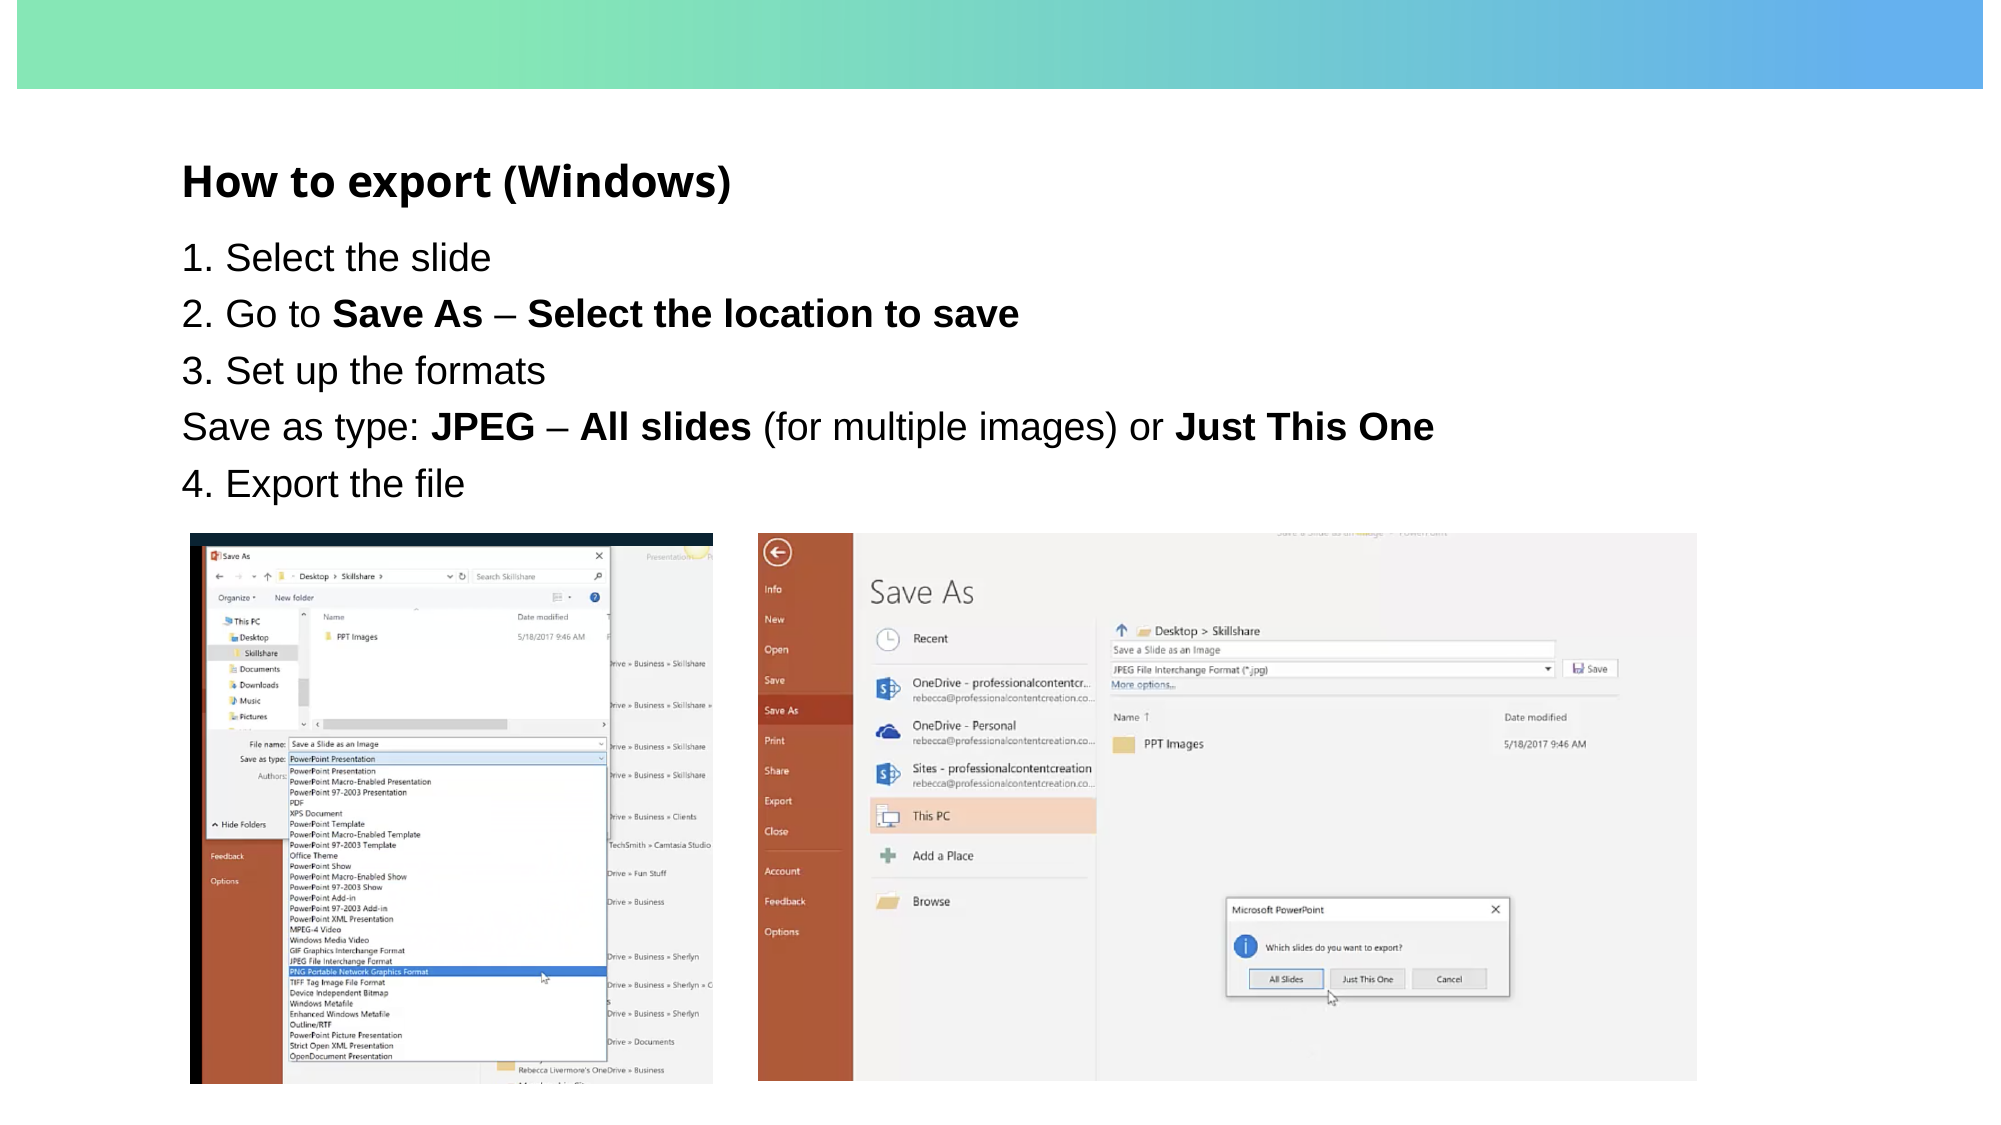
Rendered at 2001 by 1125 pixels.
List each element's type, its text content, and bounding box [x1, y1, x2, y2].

text_box How to export (Windows) [167, 152, 1544, 214]
picture [758, 533, 1697, 1081]
picture [190, 533, 713, 1084]
text_box 1. Select the slide 2. Go to Save As – Select the location to save 3. Set up the formats Save as type: JPEG – All slides (for multiple images) or Just This One 4. Export the file [167, 206, 1863, 513]
picture [17, 0, 1983, 89]
